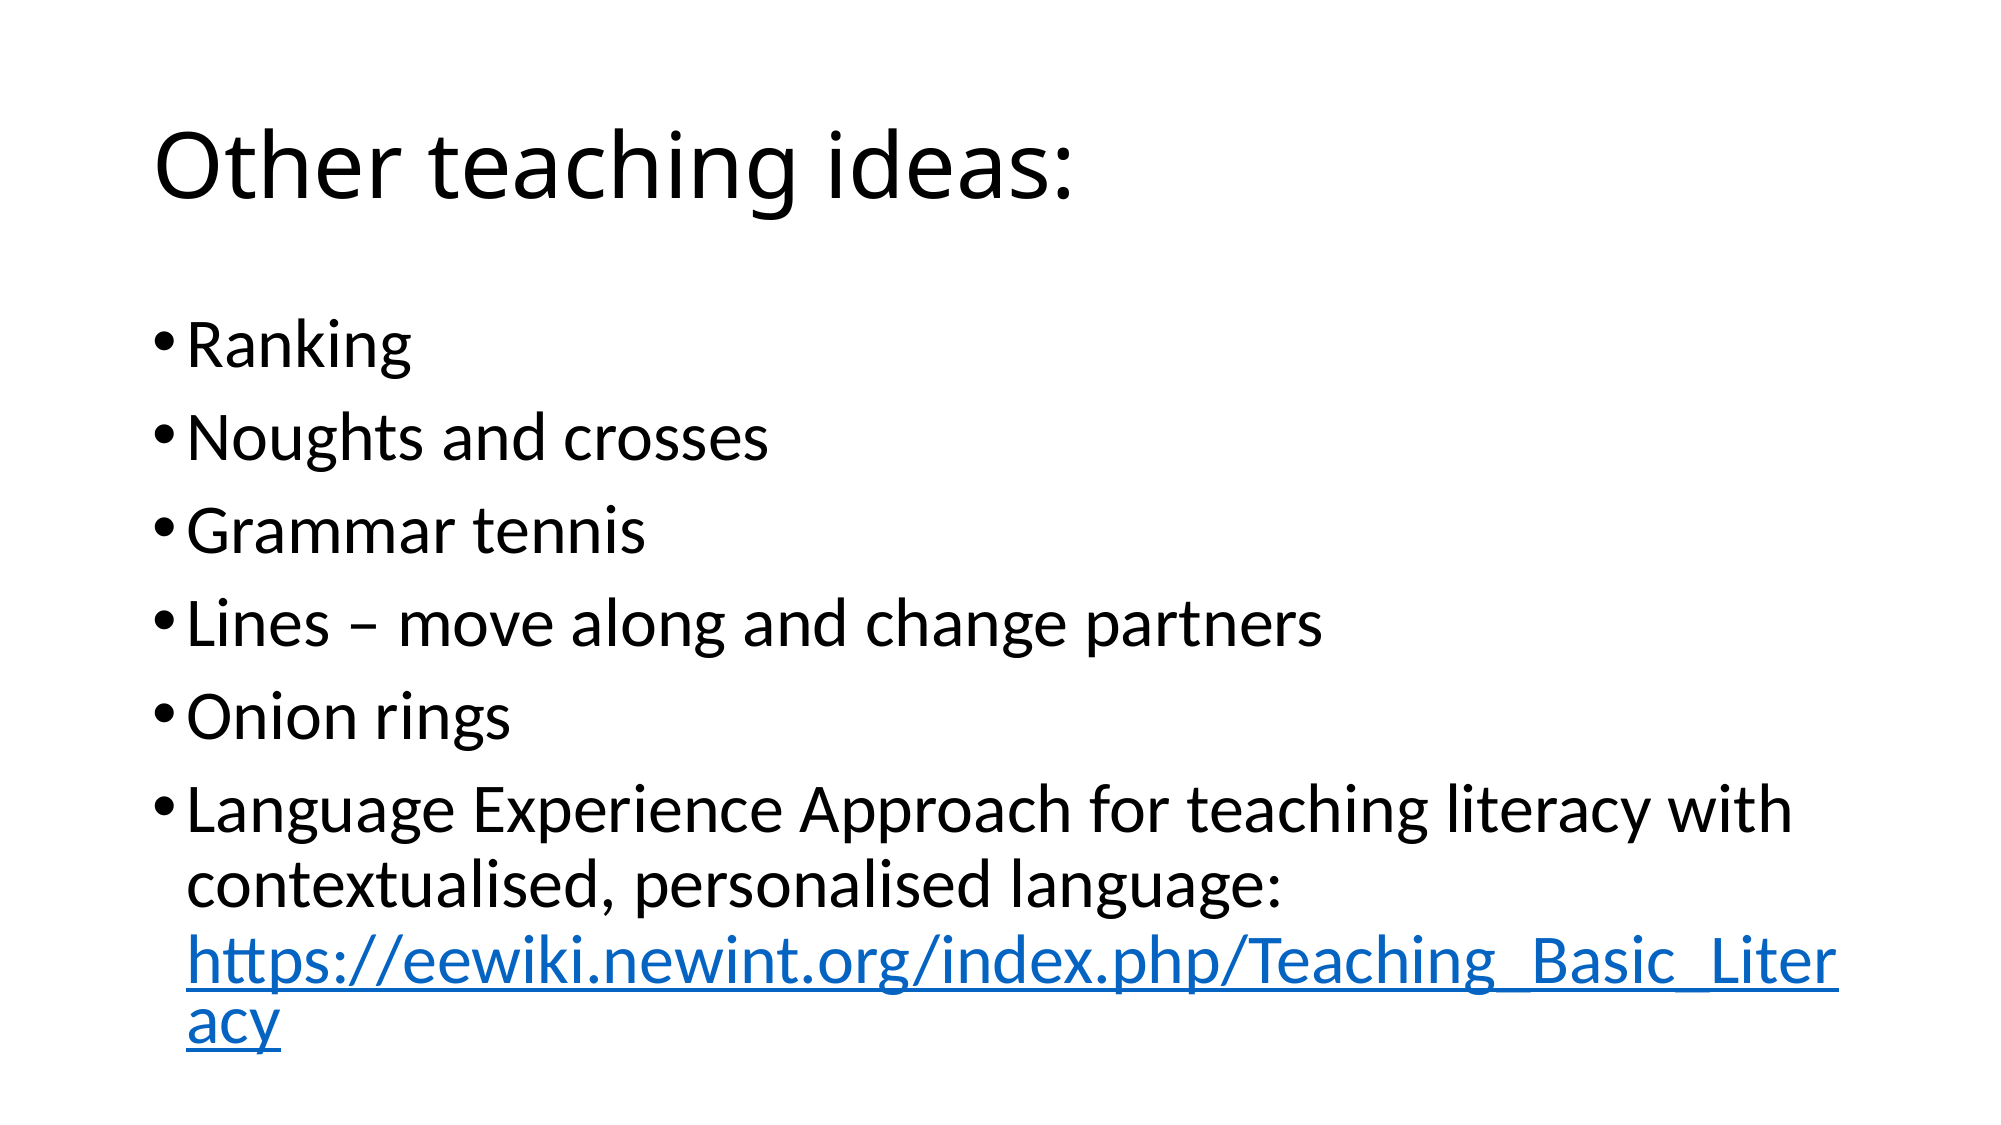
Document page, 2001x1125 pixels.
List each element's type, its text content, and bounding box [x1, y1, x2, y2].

list Ranking Noughts and crosses Grammar tennis Lines – move along and change partners Onion rings Language Experience Approach for teaching literacy with contextualised, personalised language: https://eewiki.newint.org/index.php/Teaching_Basic_Literacy [137, 299, 1863, 1014]
title Other teaching ideas: [137, 59, 1863, 278]
